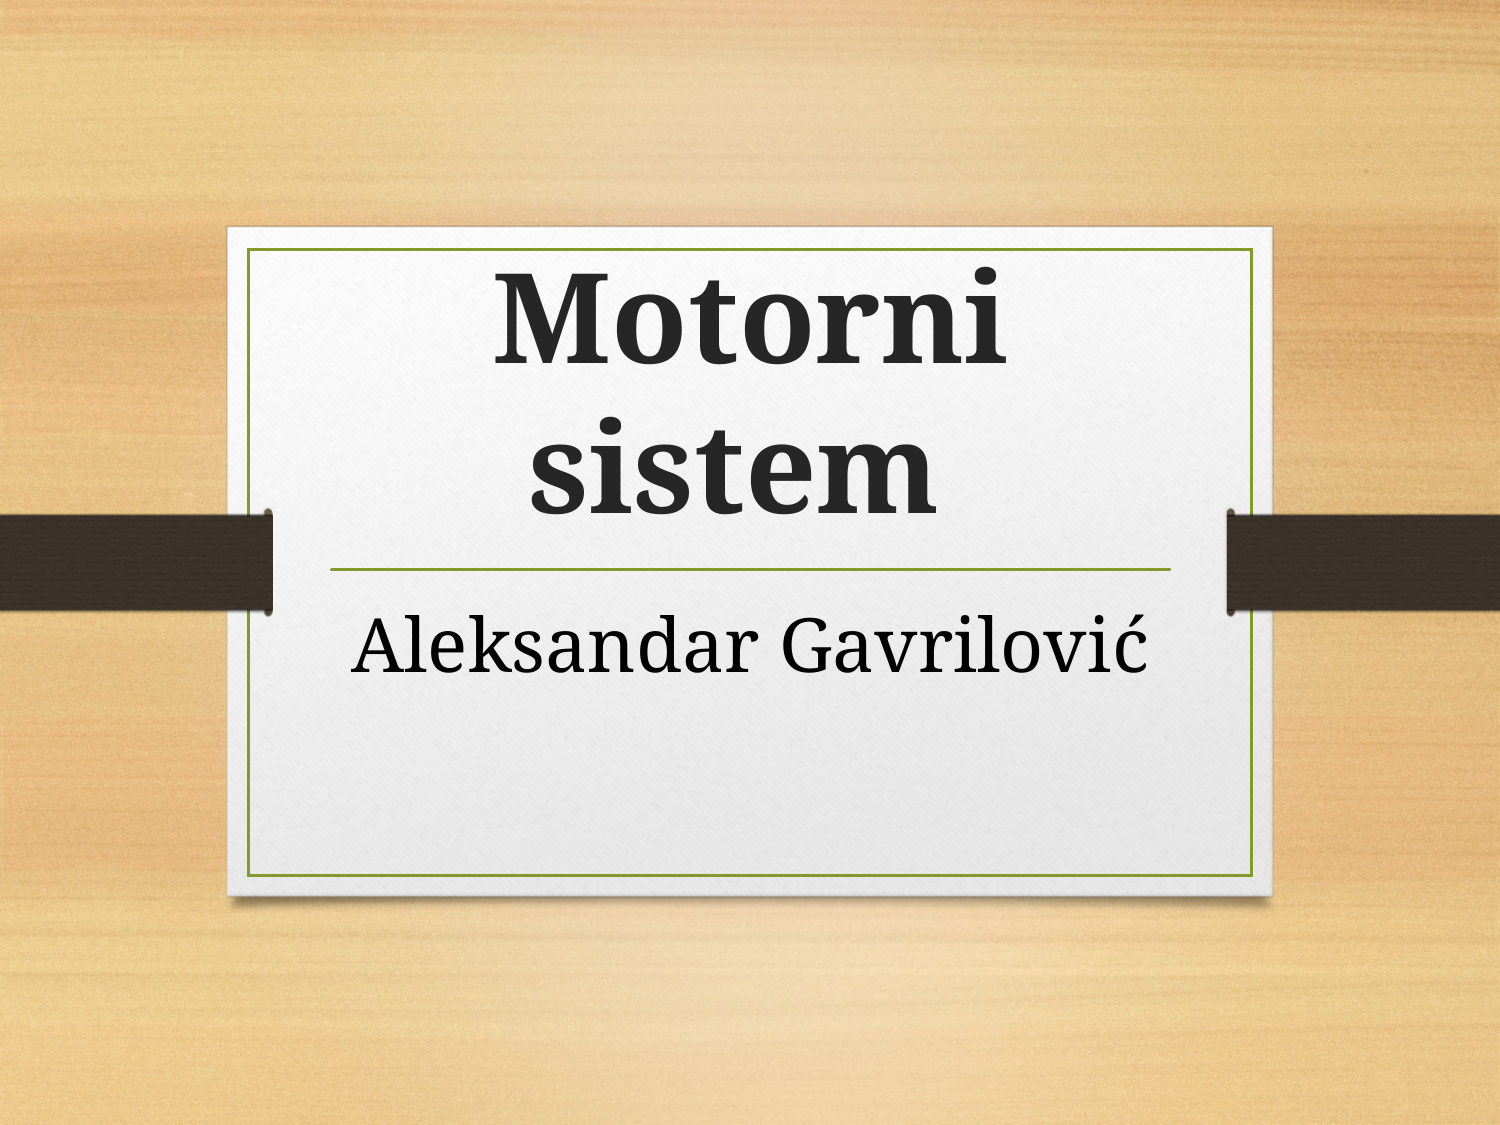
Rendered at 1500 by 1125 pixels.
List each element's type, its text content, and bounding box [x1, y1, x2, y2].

title Motorni sistem [315, 297, 1187, 546]
picture [0, 0, 1500, 1125]
subtitle Aleksandar Gavrilović [315, 590, 1187, 817]
